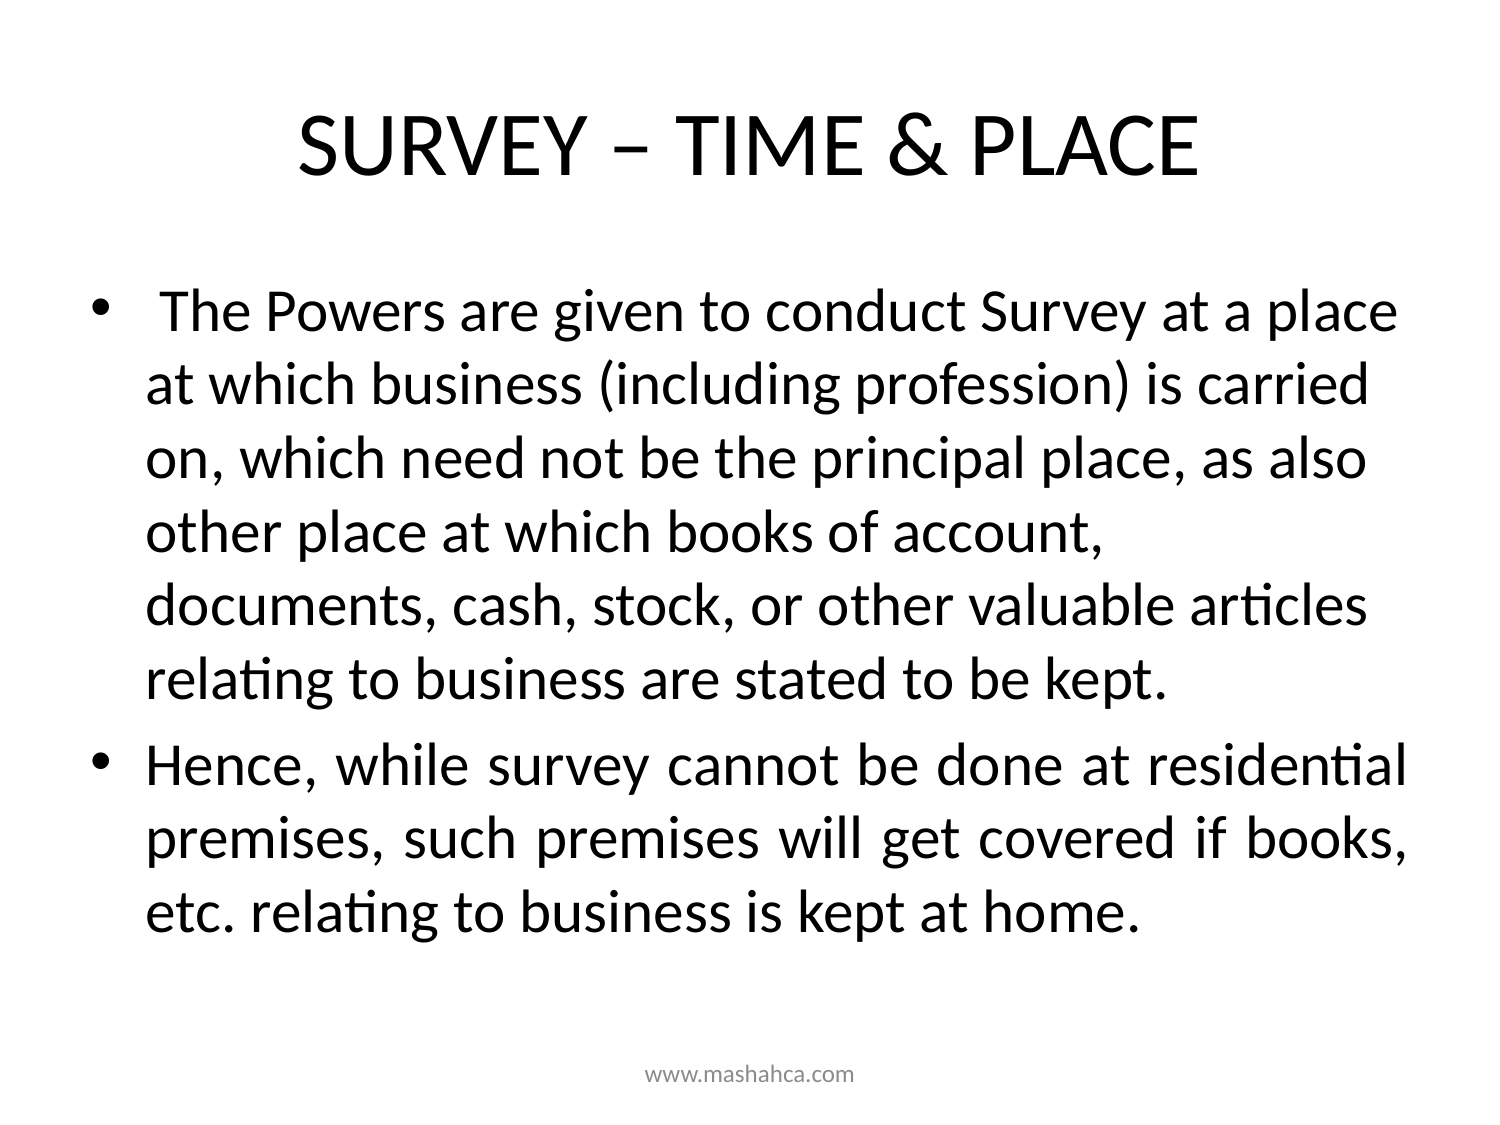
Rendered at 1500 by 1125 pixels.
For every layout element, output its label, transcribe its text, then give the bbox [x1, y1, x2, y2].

title SURVEY – TIME & PLACE [75, 45, 1425, 233]
list The Powers are given to conduct Survey at a place at which business (including profession) is carried on, which need not be the principal place, as also other place at which books of account, documents, cash, stock, or other valuable articles relating to business are stated to be kept. Hence, while survey cannot be done at residential premises, such premises will get covered if books, etc. relating to business is kept at home. [75, 262, 1425, 1005]
footer www.mashahca.com [512, 1042, 988, 1103]
